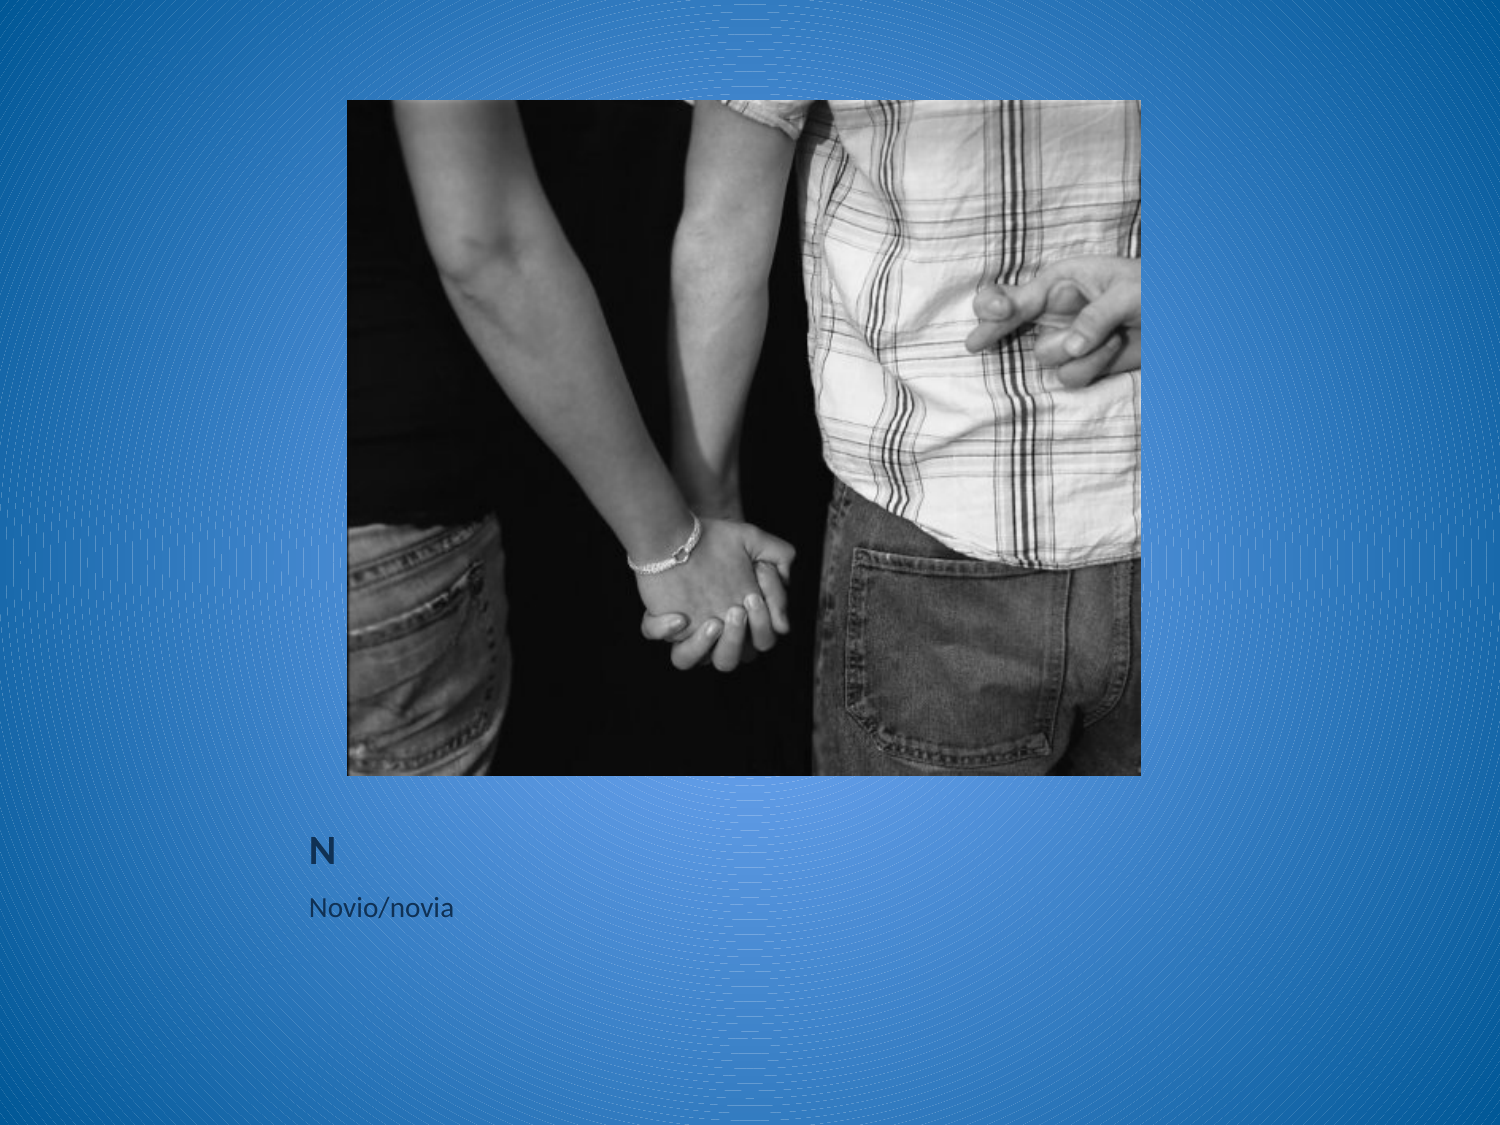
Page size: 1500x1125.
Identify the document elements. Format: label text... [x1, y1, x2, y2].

picture [293, 100, 1195, 776]
title N [294, 787, 1194, 880]
list Novio/novia [294, 880, 1194, 1013]
